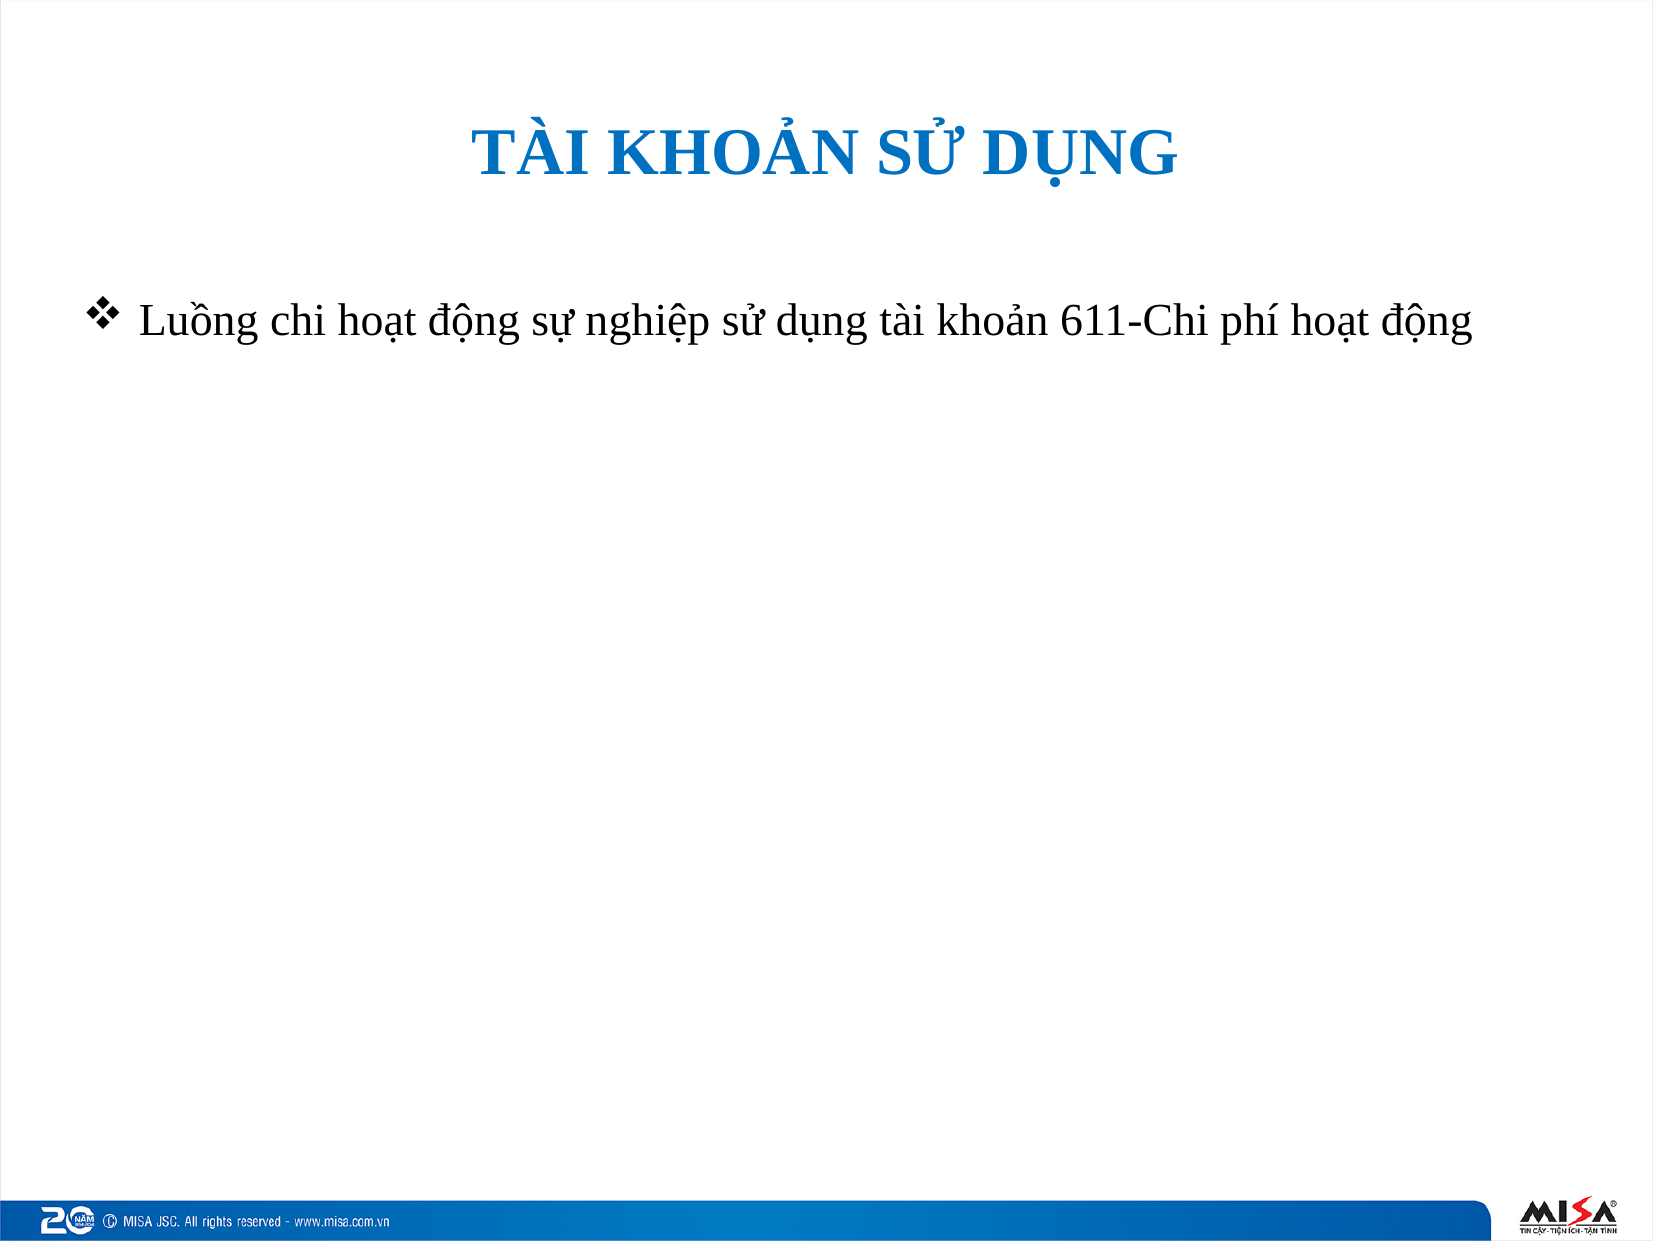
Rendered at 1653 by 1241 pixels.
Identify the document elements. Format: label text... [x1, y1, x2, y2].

list Luồng chi hoạt động sự nghiệp sử dụng tài khoản 611-Chi phí hoạt động [82, 290, 1537, 1009]
picture [0, 0, 1653, 1241]
title TÀI KHOẢN SỬ DỤNG [82, 49, 1570, 256]
